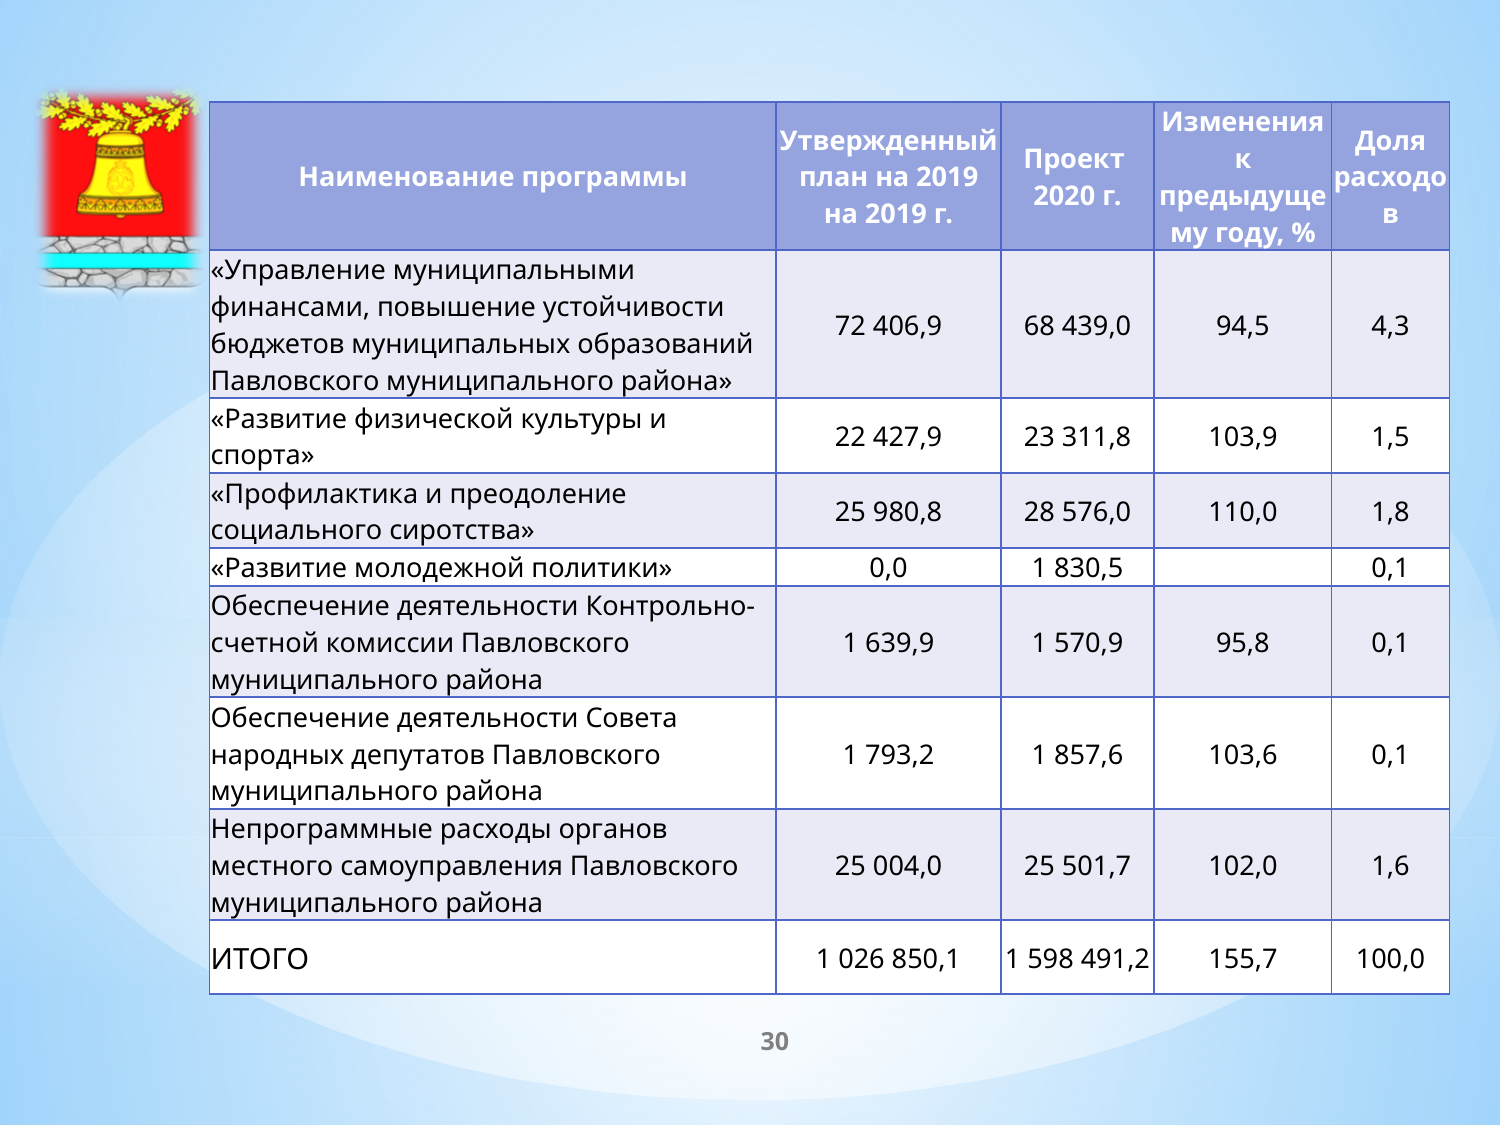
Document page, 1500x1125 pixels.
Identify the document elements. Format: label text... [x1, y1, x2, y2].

table_cell 0,1 [1332, 698, 1449, 808]
table_cell 103,6 [1155, 698, 1331, 808]
table_cell [1155, 549, 1331, 585]
table_cell 1 857,6 [1002, 698, 1153, 808]
table_header Изменения к предыдущему году, % [1155, 103, 1331, 249]
table_header Наименование программы [214, 103, 775, 249]
table_cell 1 639,9 [777, 587, 1000, 696]
table_header Проект 2020 г. [1002, 103, 1153, 249]
table_cell 1 026 850,1 [777, 921, 1000, 993]
table_cell «Развитие молодежной политики» [210, 549, 775, 585]
table_cell 0,1 [1332, 549, 1449, 585]
table_header Утвержденный план на 2019 на 2019 г. [777, 103, 1000, 249]
table_cell «Профилактика и преодоление социального сиротства» [210, 474, 775, 547]
table_cell ИТОГО [210, 921, 775, 993]
table_cell 28 576,0 [1002, 474, 1153, 547]
table_header Доля расходов [1332, 103, 1449, 249]
table_cell Обеспечение деятельности Контрольно-счетной комиссии Павловского муниципального района [210, 587, 775, 696]
table_cell 95,8 [1155, 587, 1331, 696]
table_cell 1 570,9 [1002, 587, 1153, 696]
table_cell 25 501,7 [1002, 810, 1153, 919]
table_cell 1,8 [1332, 474, 1449, 547]
slide_number 30 [624, 1012, 925, 1073]
table_cell 100,0 [1332, 921, 1449, 993]
table_cell 0,0 [777, 549, 1000, 585]
table_cell Обеспечение деятельности Совета народных депутатов Павловского муниципального района [210, 698, 775, 808]
table_cell 1 830,5 [1002, 549, 1153, 585]
table_cell 103,9 [1155, 399, 1331, 472]
table_cell 72 406,9 [777, 251, 1000, 397]
table_cell 22 427,9 [777, 399, 1000, 472]
picture [29, 81, 210, 307]
table_cell 102,0 [1155, 810, 1331, 919]
table_cell 110,0 [1155, 474, 1331, 547]
table_cell 1,5 [1332, 399, 1449, 472]
table_cell Непрограммные расходы органов местного самоуправления Павловского муниципального района [210, 810, 775, 919]
table_cell «Развитие физической культуры и спорта» [210, 399, 775, 472]
table_cell 1 793,2 [777, 698, 1000, 808]
table_cell 155,7 [1155, 921, 1331, 993]
table_cell 25 980,8 [777, 474, 1000, 547]
table_cell 68 439,0 [1002, 251, 1153, 397]
table_cell 94,5 [1155, 251, 1331, 397]
table_cell 1 598 491,2 [1002, 921, 1153, 993]
table_cell 4,3 [1332, 251, 1449, 397]
table_cell 23 311,8 [1002, 399, 1153, 472]
table_cell 1,6 [1332, 810, 1449, 919]
table_cell 25 004,0 [777, 810, 1000, 919]
table_cell 0,1 [1332, 587, 1449, 696]
table_cell «Управление муниципальными финансами, повышение устойчивости бюджетов муниципальных образований Павловского муниципального района» [210, 251, 775, 397]
